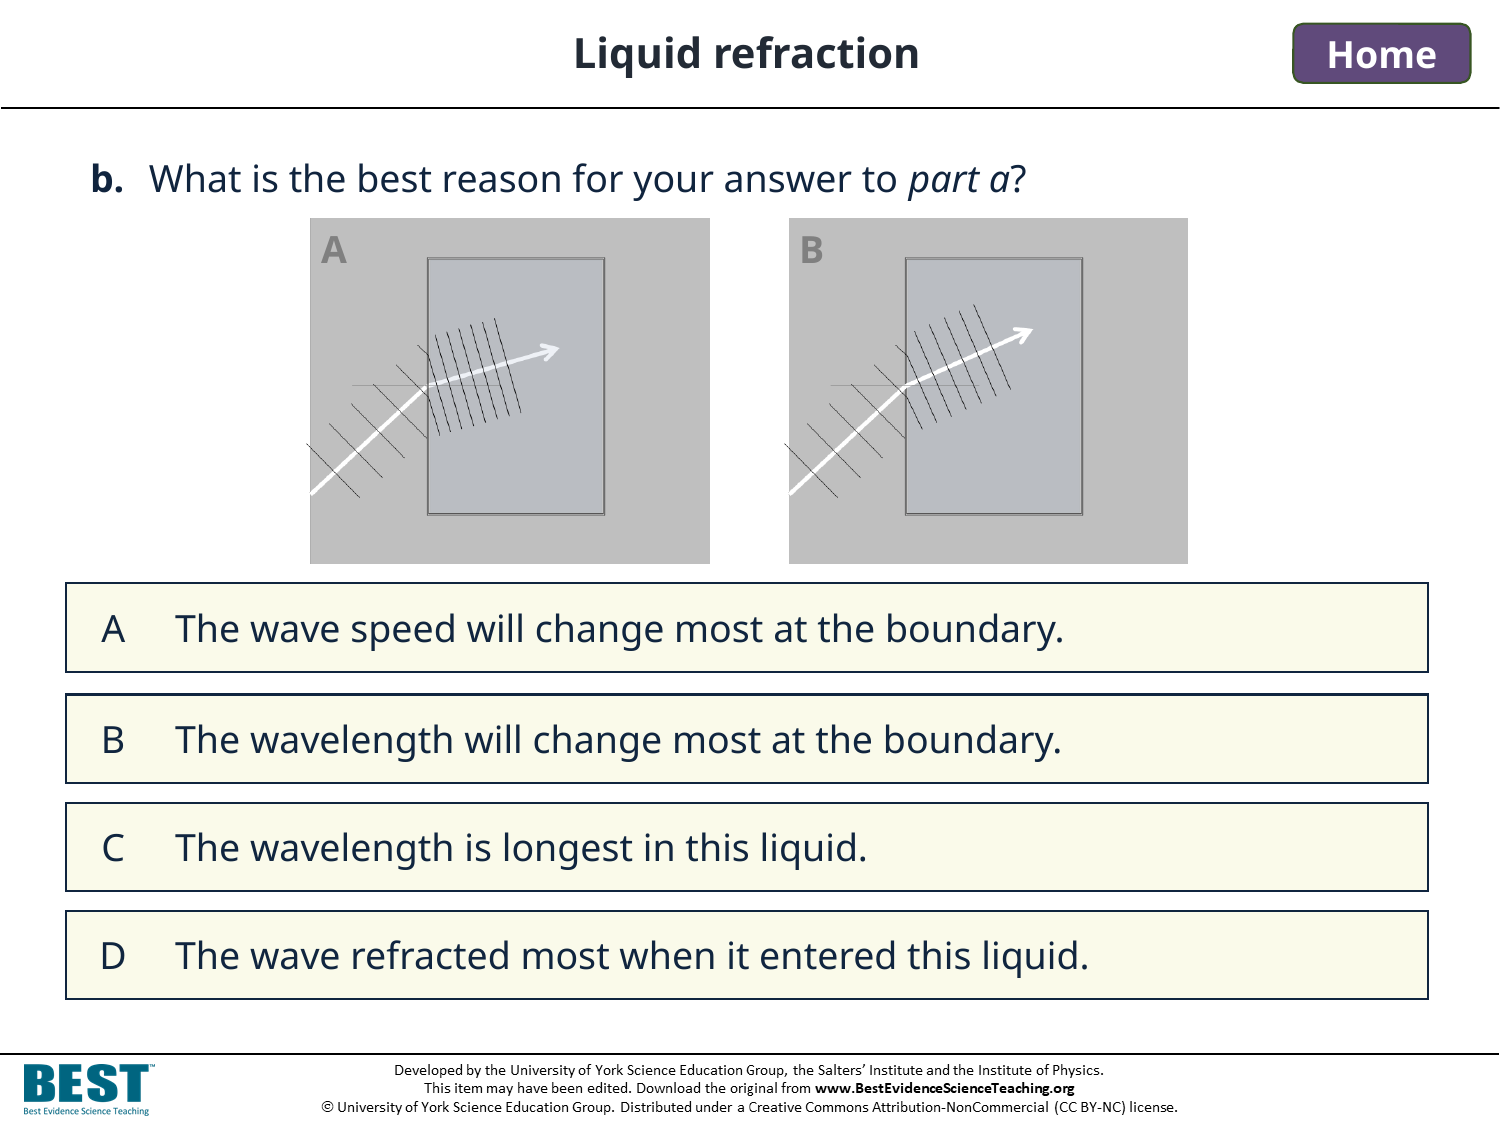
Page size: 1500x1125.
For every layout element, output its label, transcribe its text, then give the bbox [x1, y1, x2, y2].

text_box Home [1292, 22, 1472, 84]
picture [0, 107, 1500, 1125]
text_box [306, 218, 1188, 564]
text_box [65, 583, 1429, 1000]
text_box Liquid refraction [23, 4, 1471, 99]
